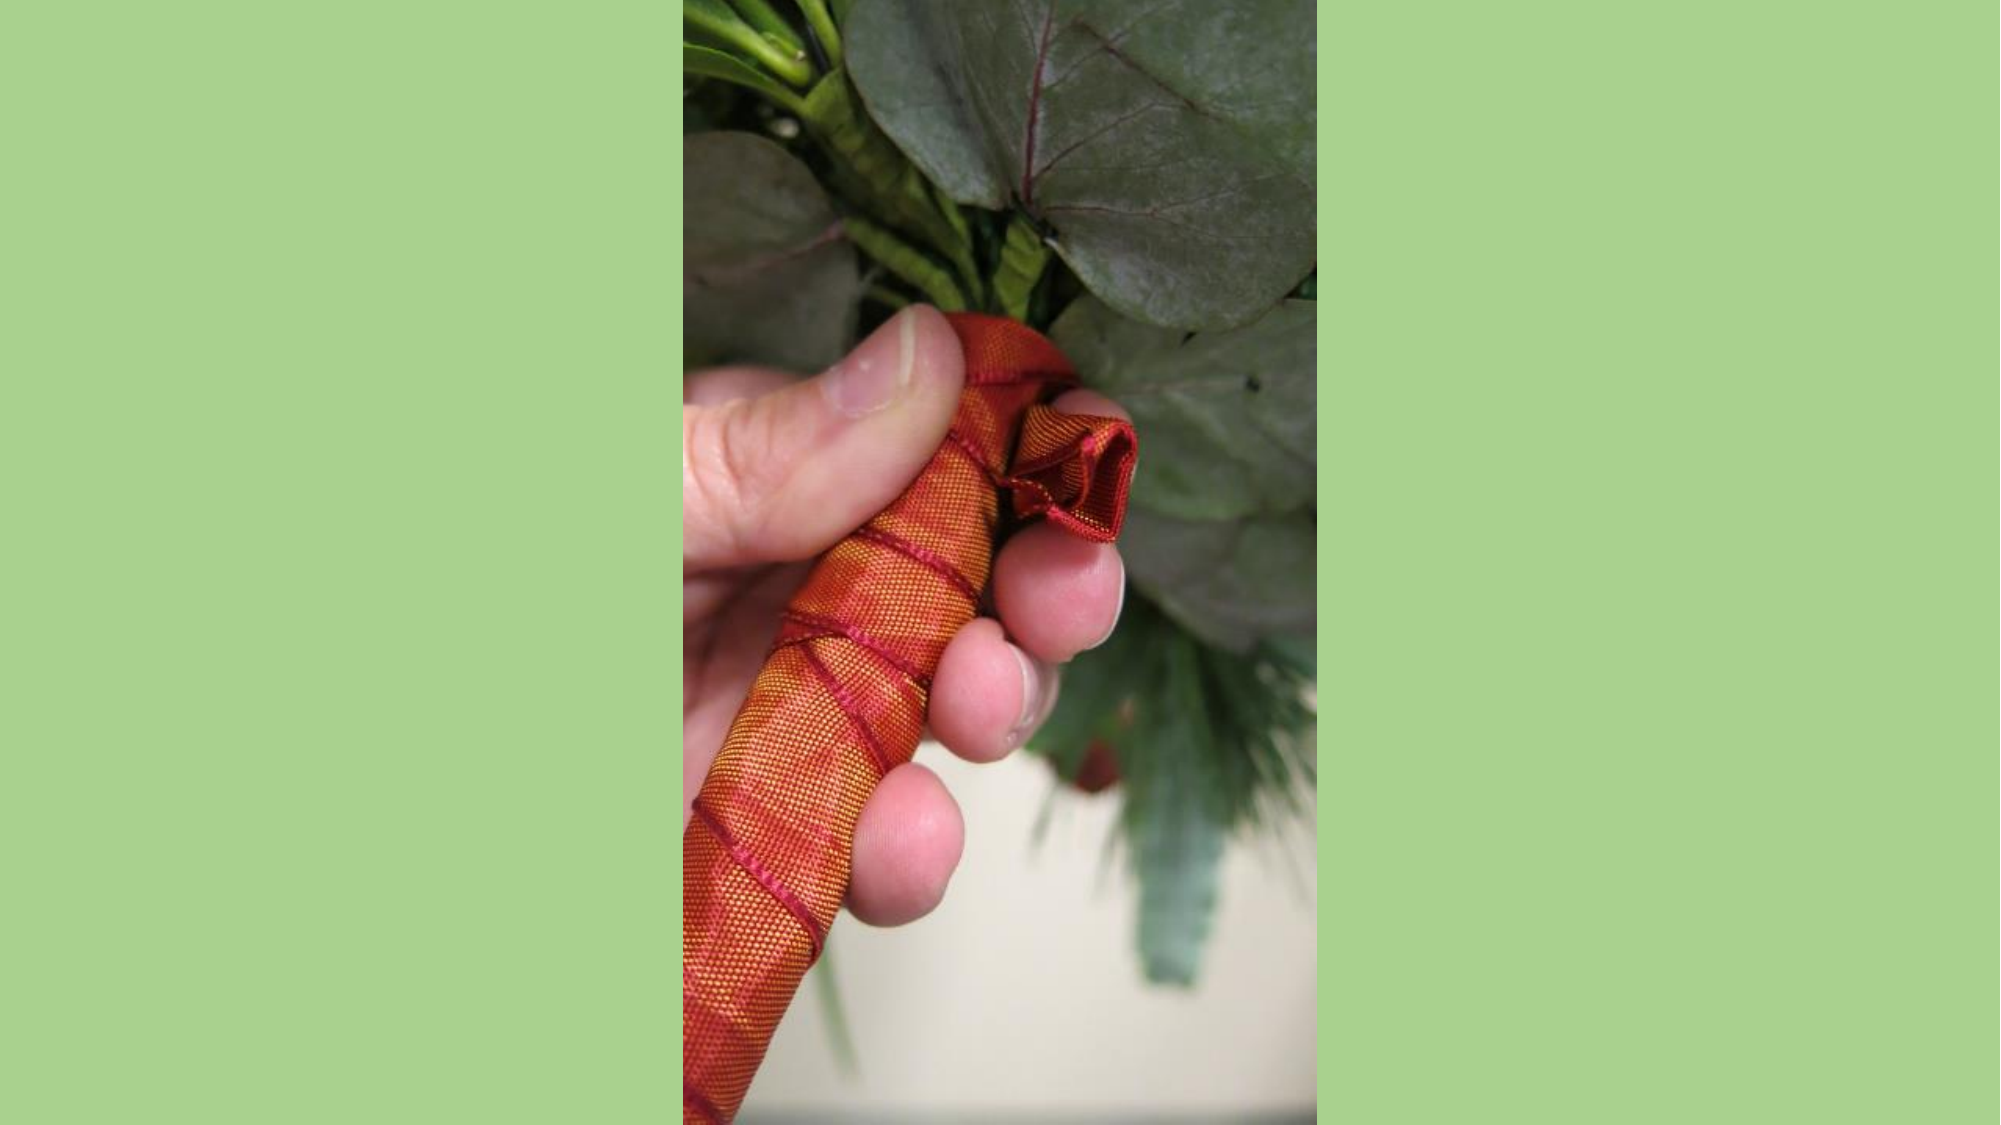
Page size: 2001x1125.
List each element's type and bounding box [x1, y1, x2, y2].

picture [683, 0, 1317, 1125]
